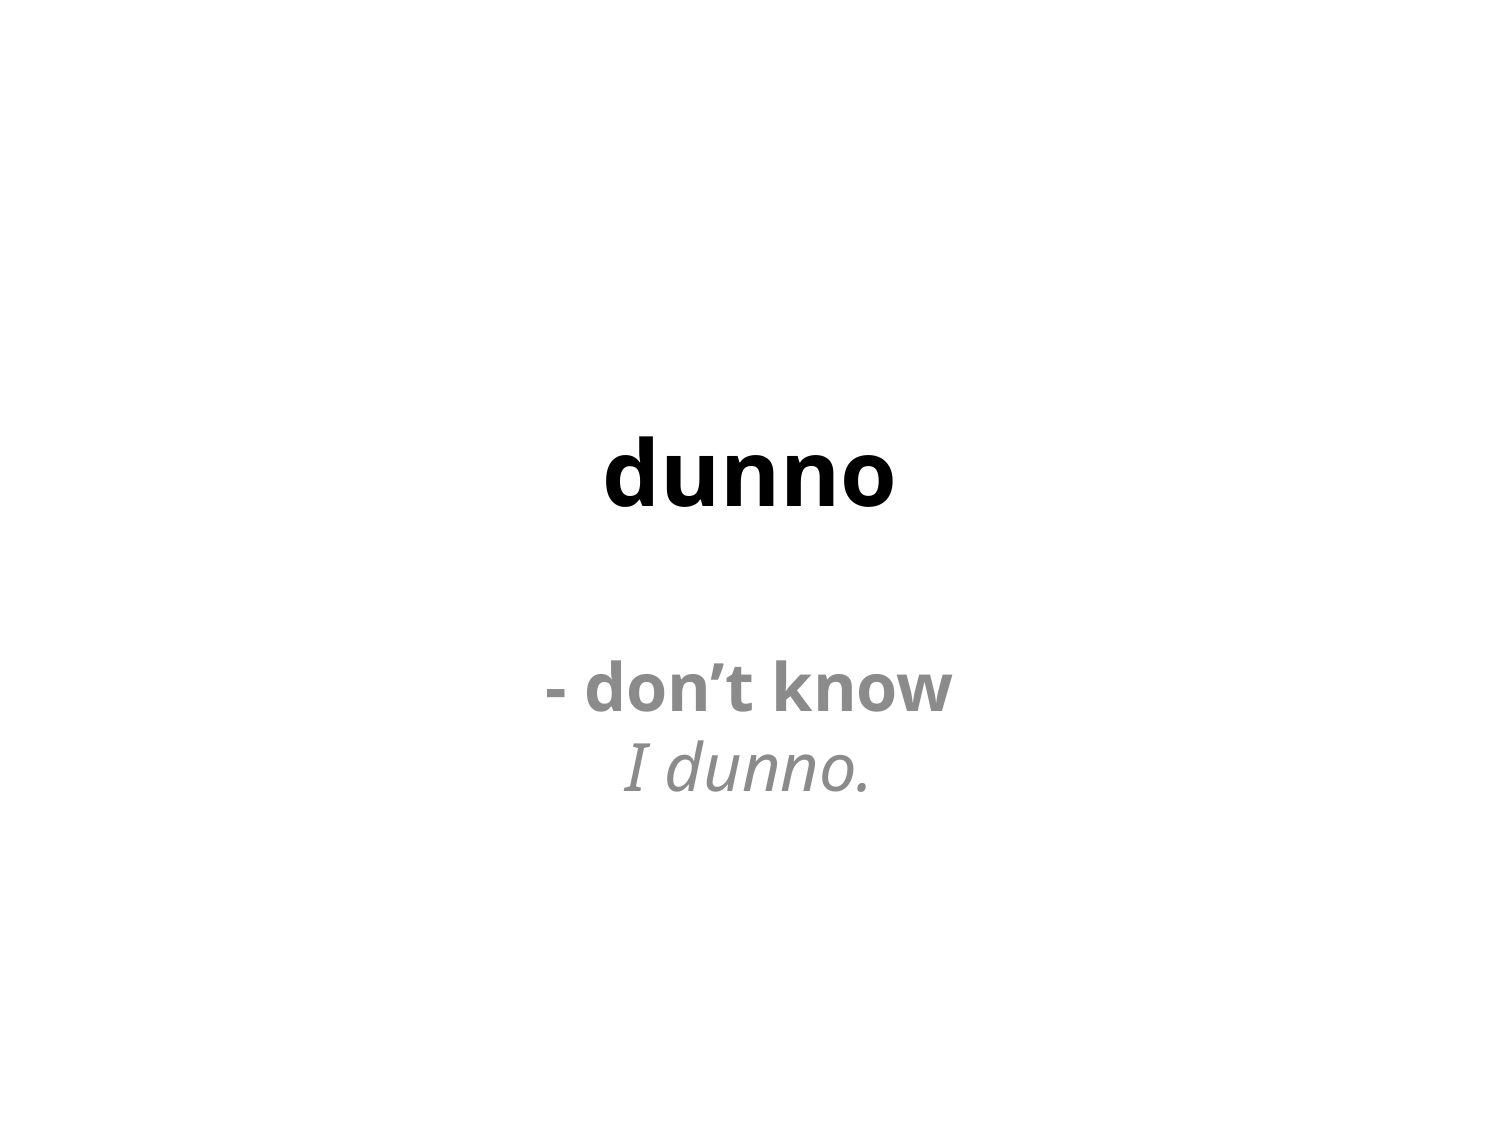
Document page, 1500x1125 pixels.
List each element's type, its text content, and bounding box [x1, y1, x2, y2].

title dunno [112, 349, 1388, 591]
subtitle - don’t know I dunno. [225, 637, 1275, 925]
